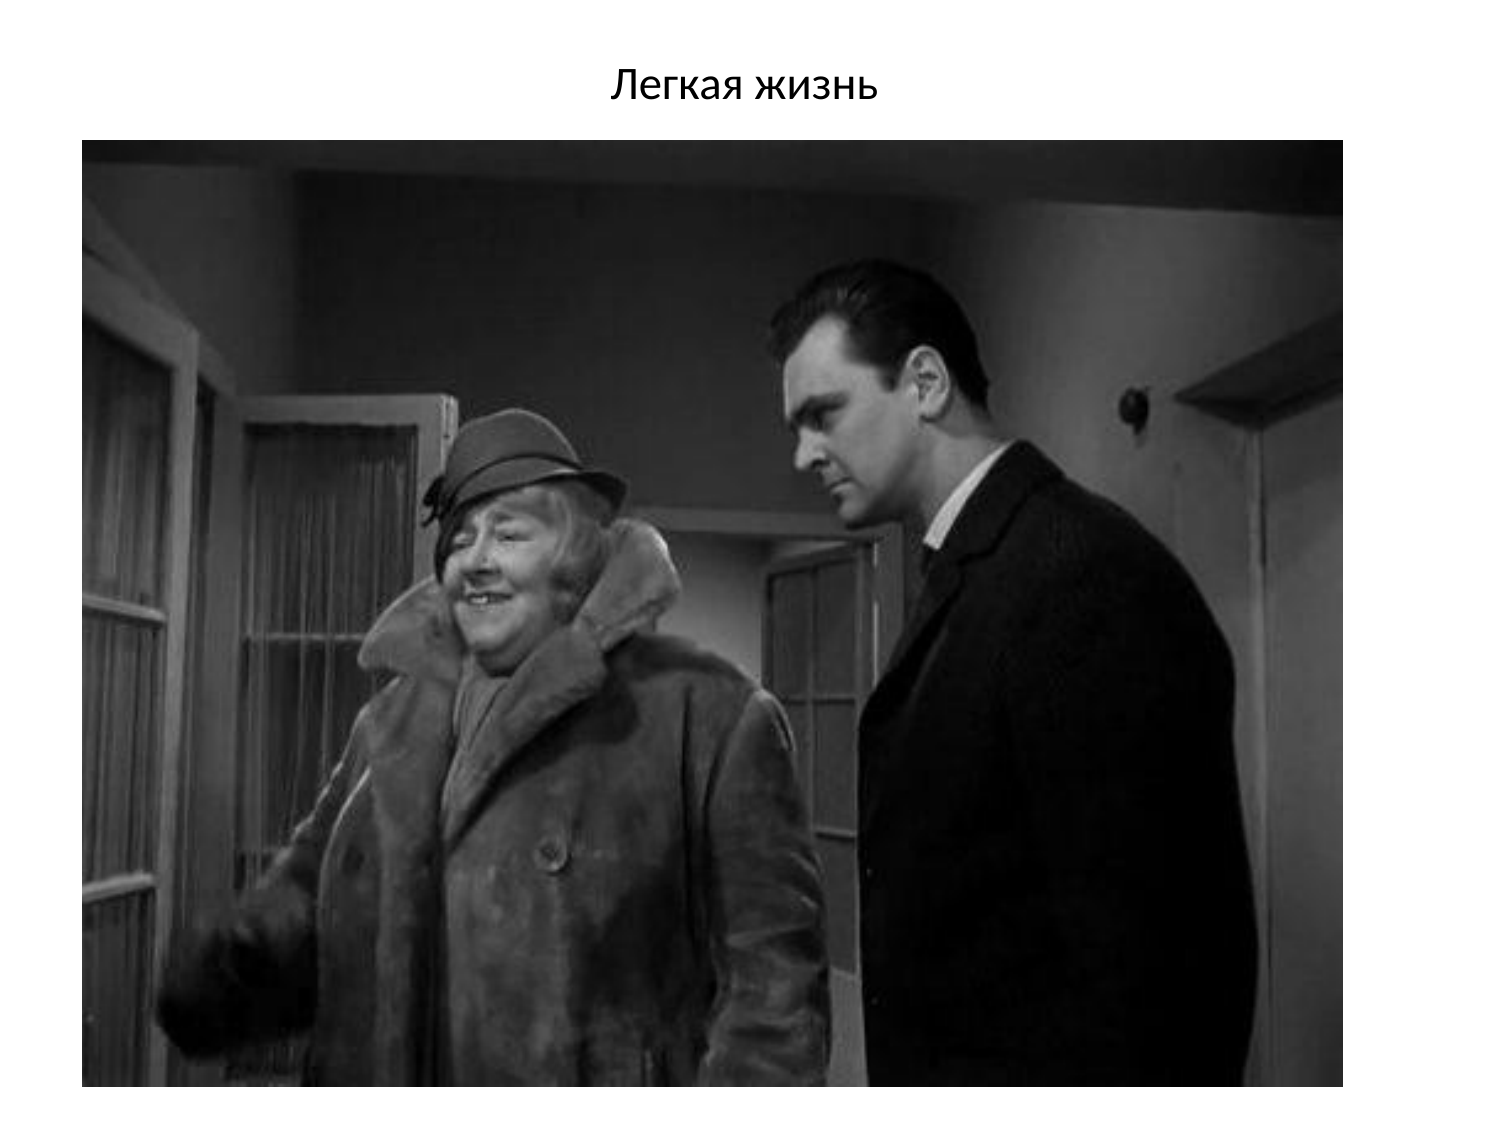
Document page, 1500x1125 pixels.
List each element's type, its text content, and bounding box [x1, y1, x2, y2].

title Легкая жизнь [75, 45, 1425, 118]
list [81, 140, 1344, 1087]
